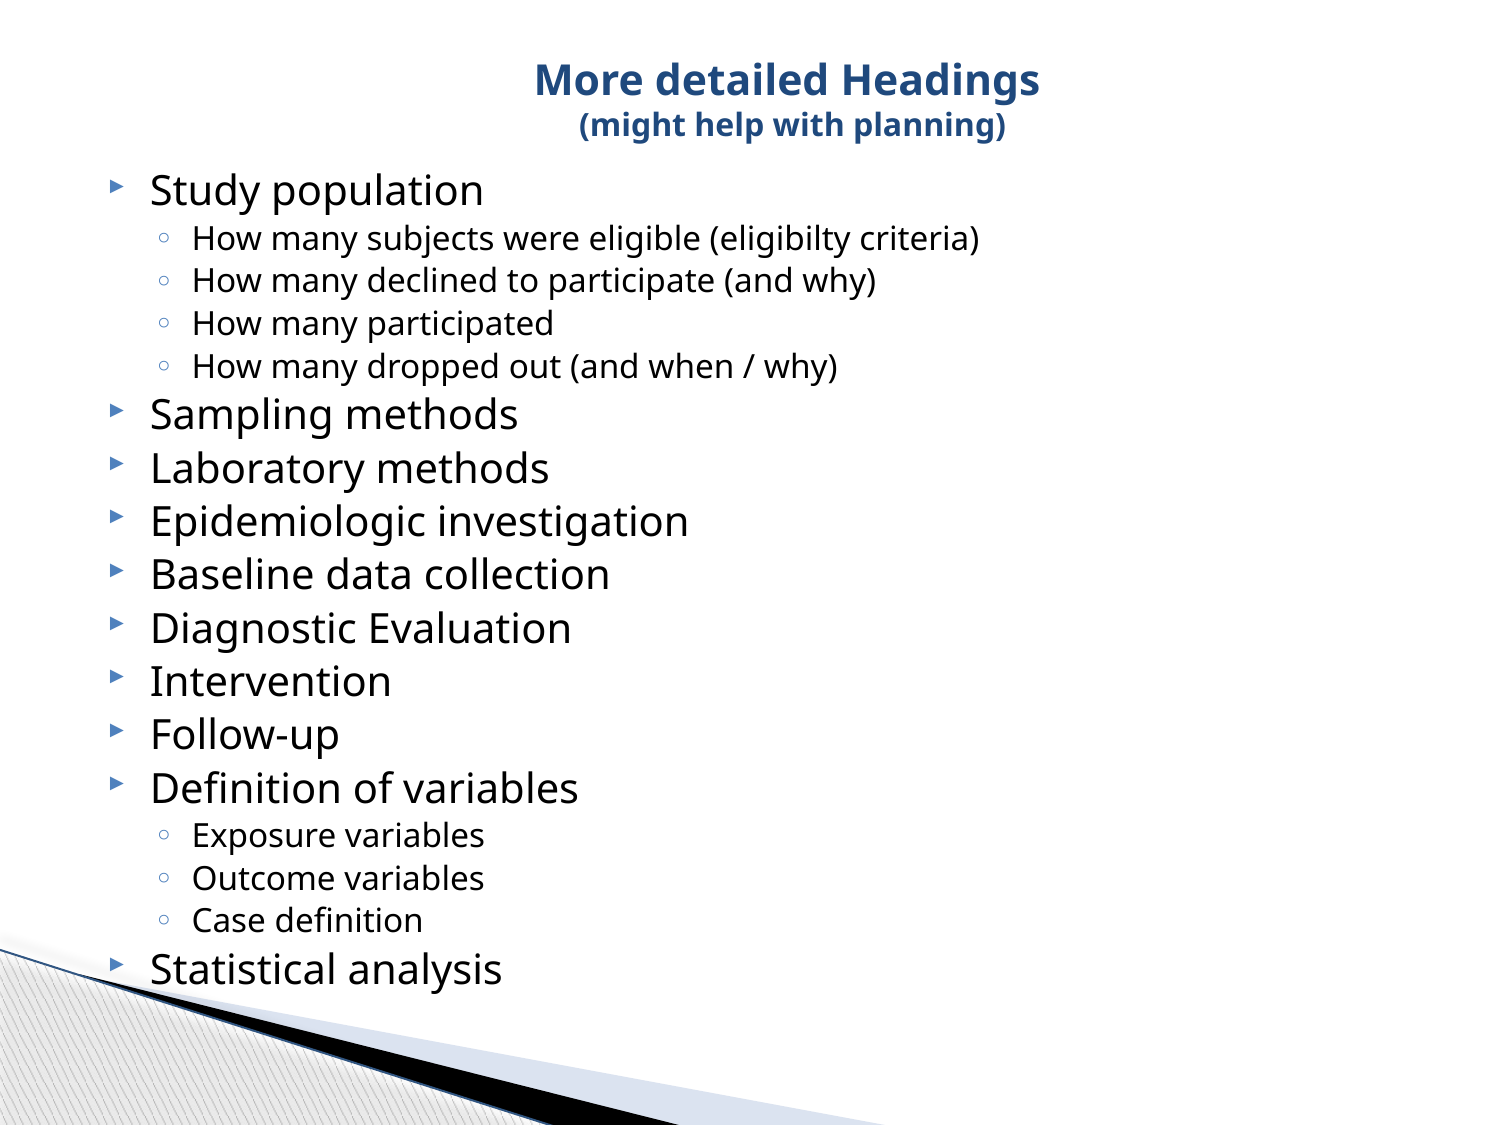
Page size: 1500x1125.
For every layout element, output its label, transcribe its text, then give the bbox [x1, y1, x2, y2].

list Study population How many subjects were eligible (eligibilty criteria) How many declined to participate (and why) How many participated How many dropped out (and when / why) Sampling methods Laboratory methods Epidemiologic investigation Baseline data collection Diagnostic Evaluation Intervention Follow-up Definition of variables Exposure variables Outcome variables Case definition Statistical analysis [75, 162, 1425, 1100]
title More detailed Headings (might help with planning) [75, 45, 1425, 150]
